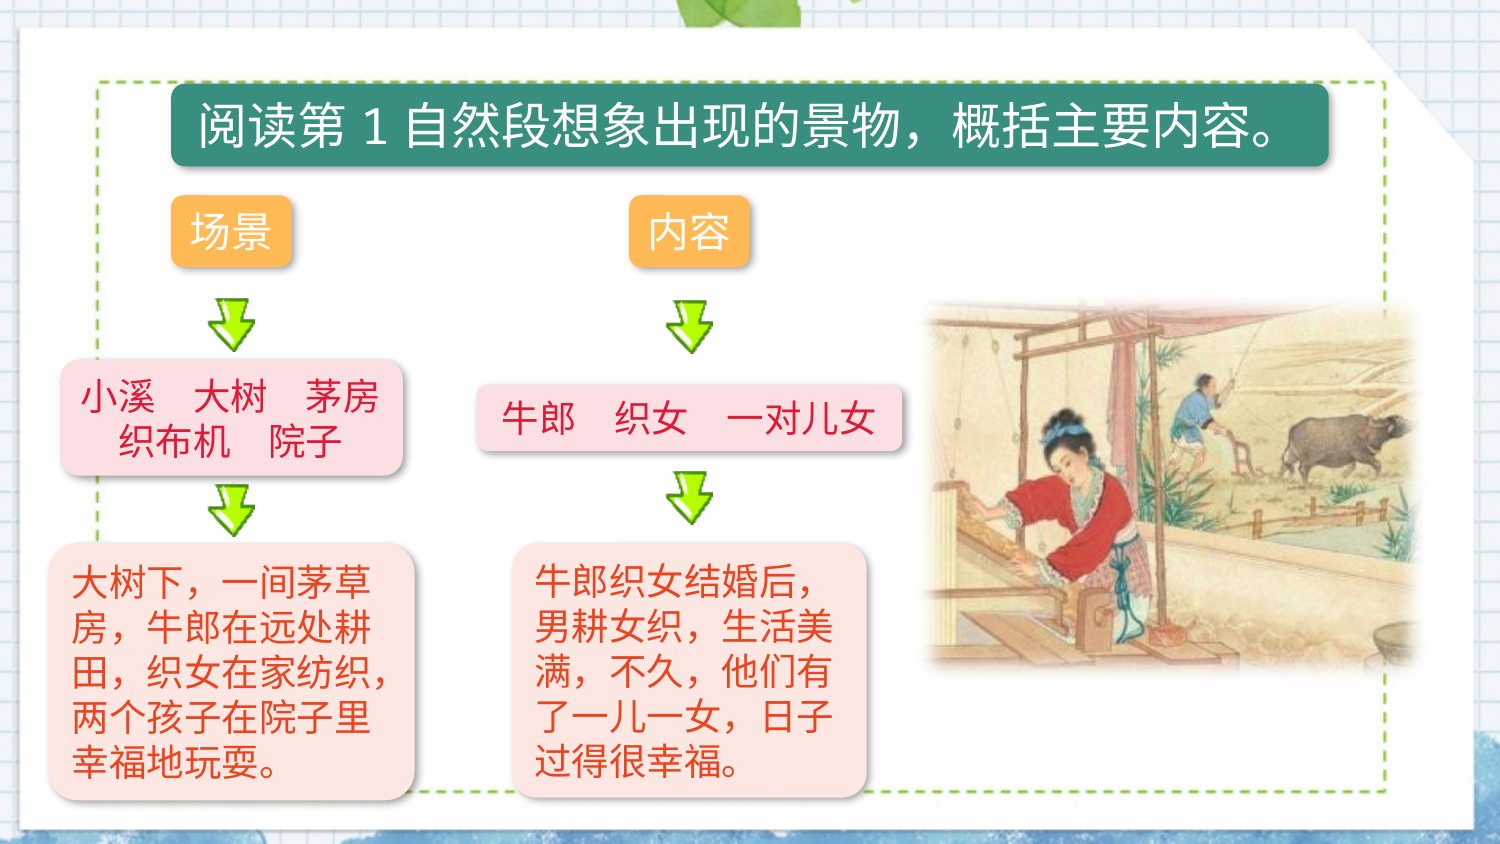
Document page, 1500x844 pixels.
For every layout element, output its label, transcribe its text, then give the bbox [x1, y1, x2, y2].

text_box 牛郎 织女 一对儿女 [476, 384, 903, 452]
text_box 阅读第1自然段想象出现的景物，概括主要内容。 [171, 83, 1329, 167]
text_box 牛郎织女结婚后，男耕女织，生活美满，不久，他们有了一儿一女，日子过得很幸福。 [512, 543, 867, 798]
text_box 场景 [171, 195, 292, 268]
text_box 内容 [629, 195, 750, 268]
picture [0, 0, 1500, 844]
text_box 大树下，一间茅草房，牛郎在远处耕田，织女在家纺织，两个孩子在院子里幸福地玩耍。 [48, 543, 415, 801]
text_box 小溪 大树 茅房 织布机 院子 [60, 359, 403, 476]
